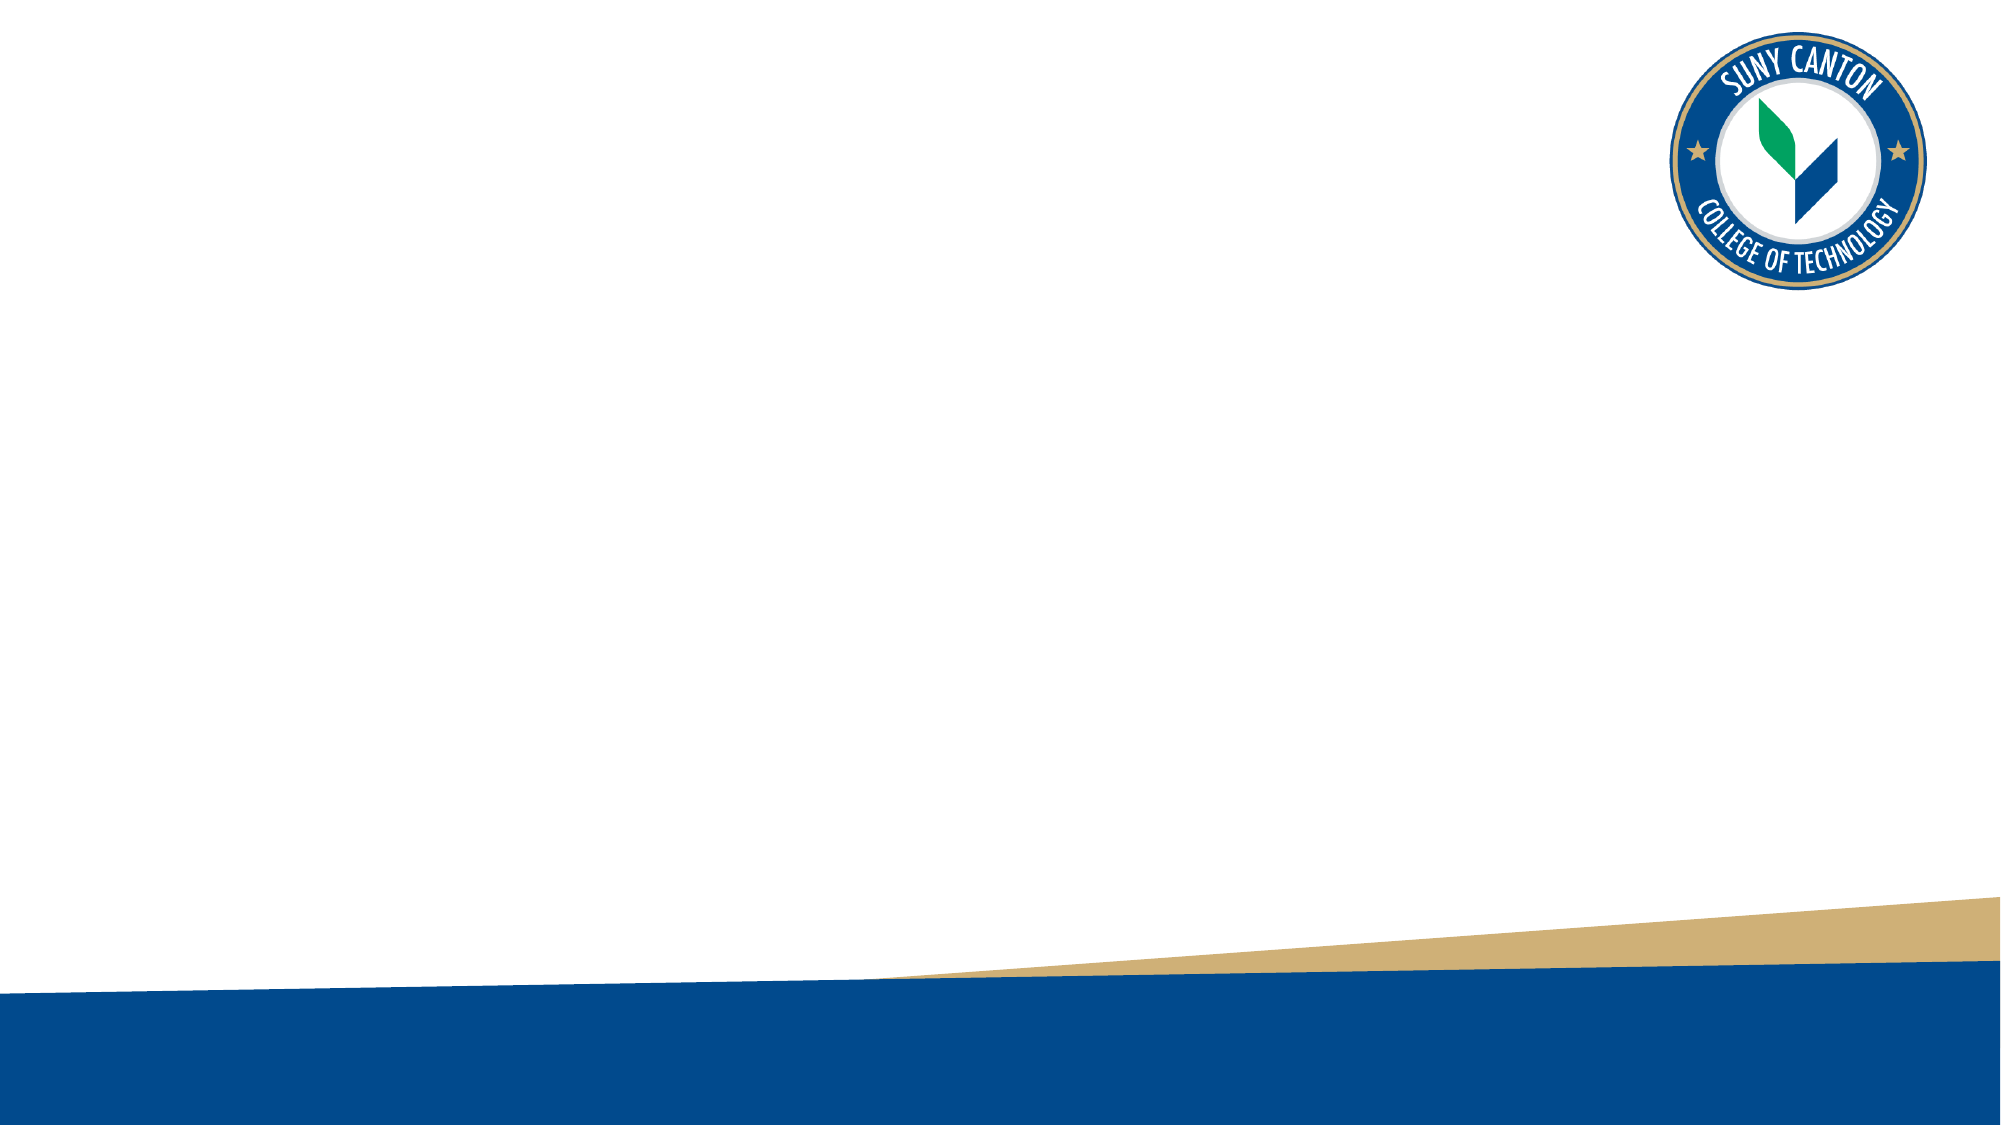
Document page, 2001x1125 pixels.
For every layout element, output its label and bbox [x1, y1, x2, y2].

picture [1656, 22, 1940, 300]
